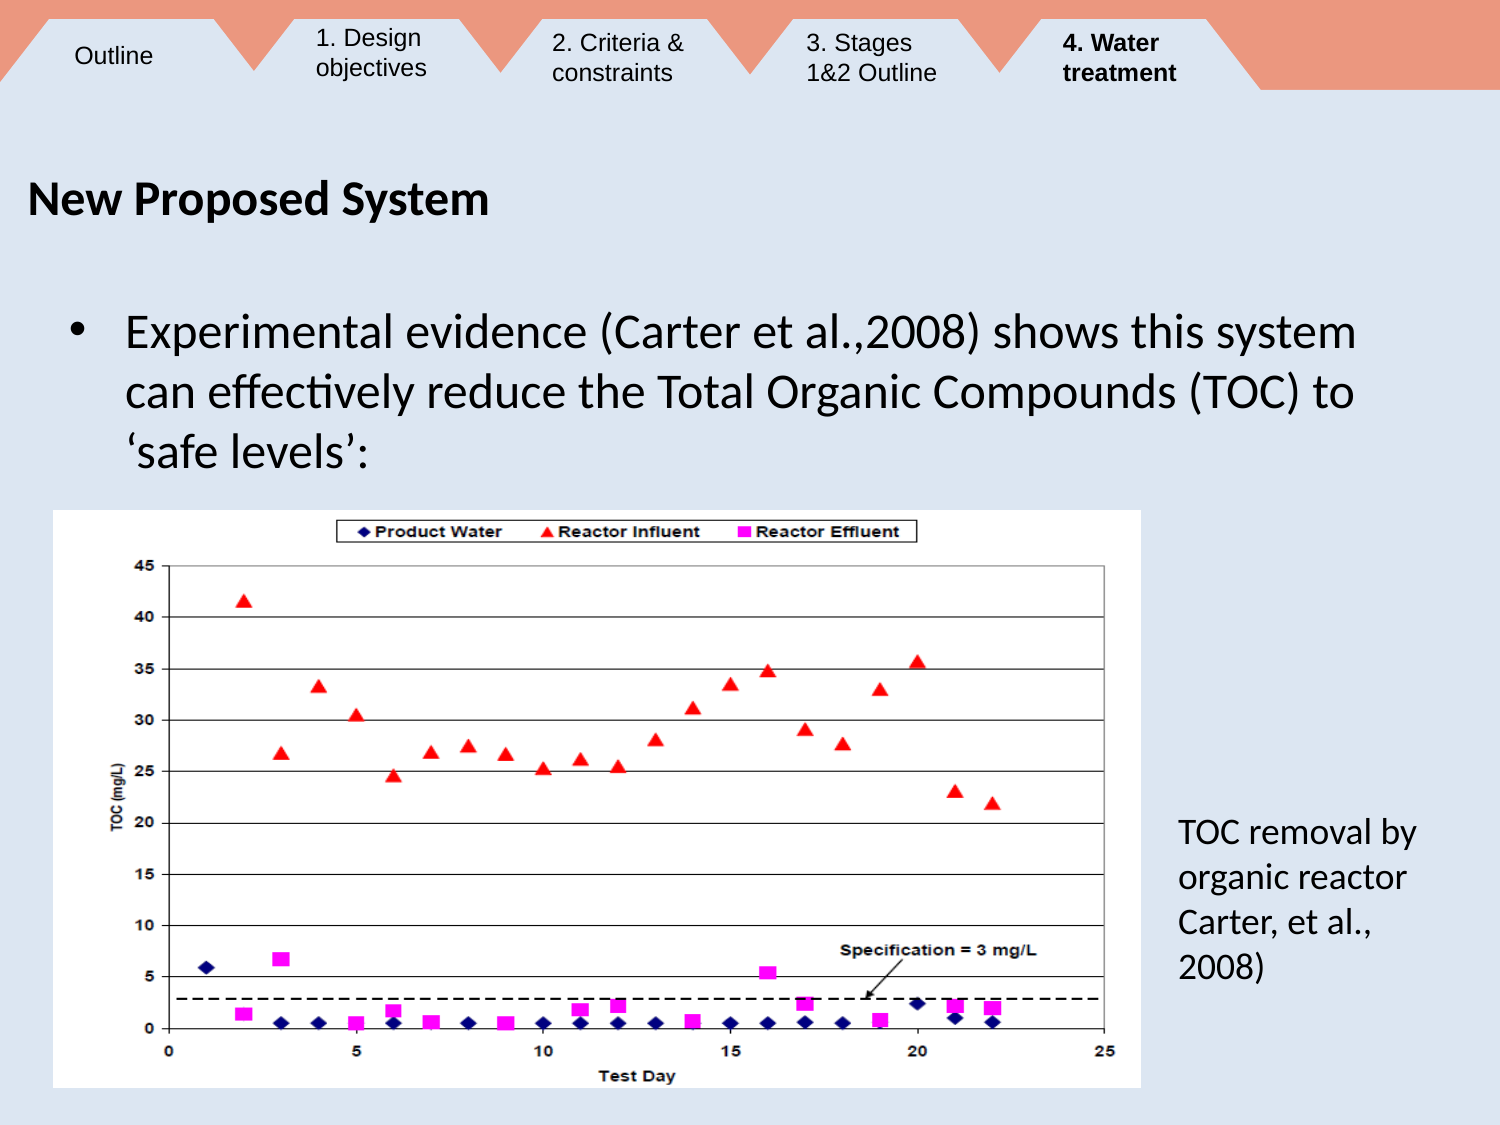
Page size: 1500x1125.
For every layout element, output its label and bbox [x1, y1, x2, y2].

list [0, 0, 1500, 1125]
picture [52, 510, 1142, 1089]
